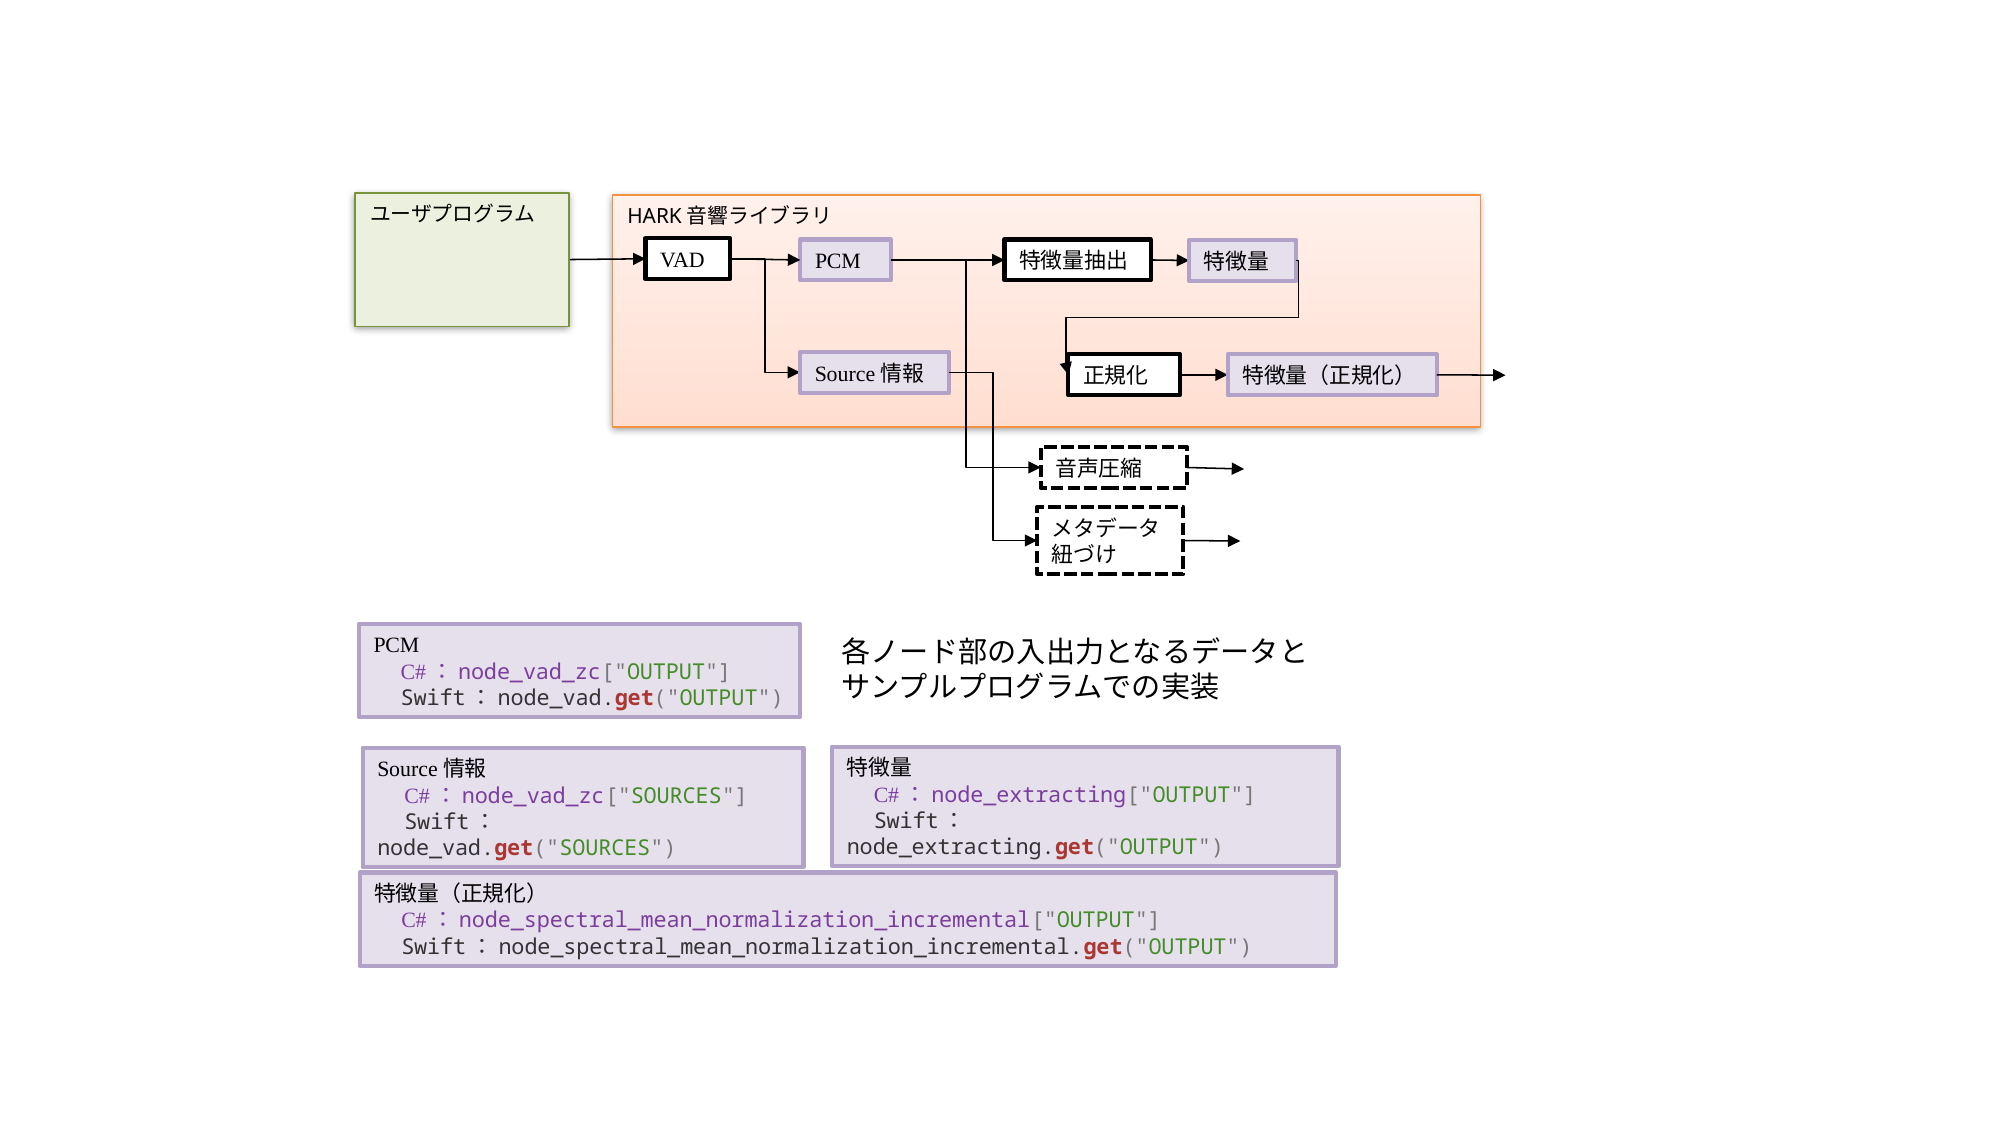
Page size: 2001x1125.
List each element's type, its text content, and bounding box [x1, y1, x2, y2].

text_box ユーザプログラム [355, 192, 569, 327]
text_box 特徴量（正規化） C#：node_spectral_mean_normalization_incremental["OUTPUT"] Swift：node_spectral_mean_normalization_incremental.get("OUTPUT") [359, 872, 1336, 966]
text_box メタデータ 紐づけ [1037, 506, 1184, 575]
text_box 特徴量（正規化） [1227, 354, 1437, 396]
text_box VAD [645, 238, 730, 280]
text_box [890, 260, 1041, 469]
text_box 音声圧縮 [1040, 446, 1187, 488]
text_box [949, 372, 1038, 542]
text_box HARK音響ライブラリ [612, 194, 1481, 374]
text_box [1068, 260, 1297, 376]
text_box Source情報 C#：node_vad_zc["SOURCES"] Swift：node_vad.get("SOURCES") [362, 747, 804, 868]
text_box PCM [800, 239, 891, 281]
text_box PCM C#：node_vad_zc["OUTPUT"] Swift：node_vad.get("OUTPUT") [358, 623, 800, 718]
text_box 各ノード部の入出力となるデータと サンプルプログラムでの実装 [826, 626, 1324, 711]
text_box 正規化 [1068, 376, 1180, 396]
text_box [729, 259, 800, 373]
text_box HARK音響ライブラリ [612, 260, 890, 428]
text_box HARK音響ライブラリ [1041, 281, 1481, 428]
text_box 特徴量抽出 [1004, 239, 1151, 281]
text_box Source情報 [799, 351, 890, 393]
text_box 特徴量 C#：node_extracting["OUTPUT"] Swift：node_extracting.get("OUTPUT") [832, 746, 1339, 867]
text_box 特徴量 [1189, 239, 1297, 260]
